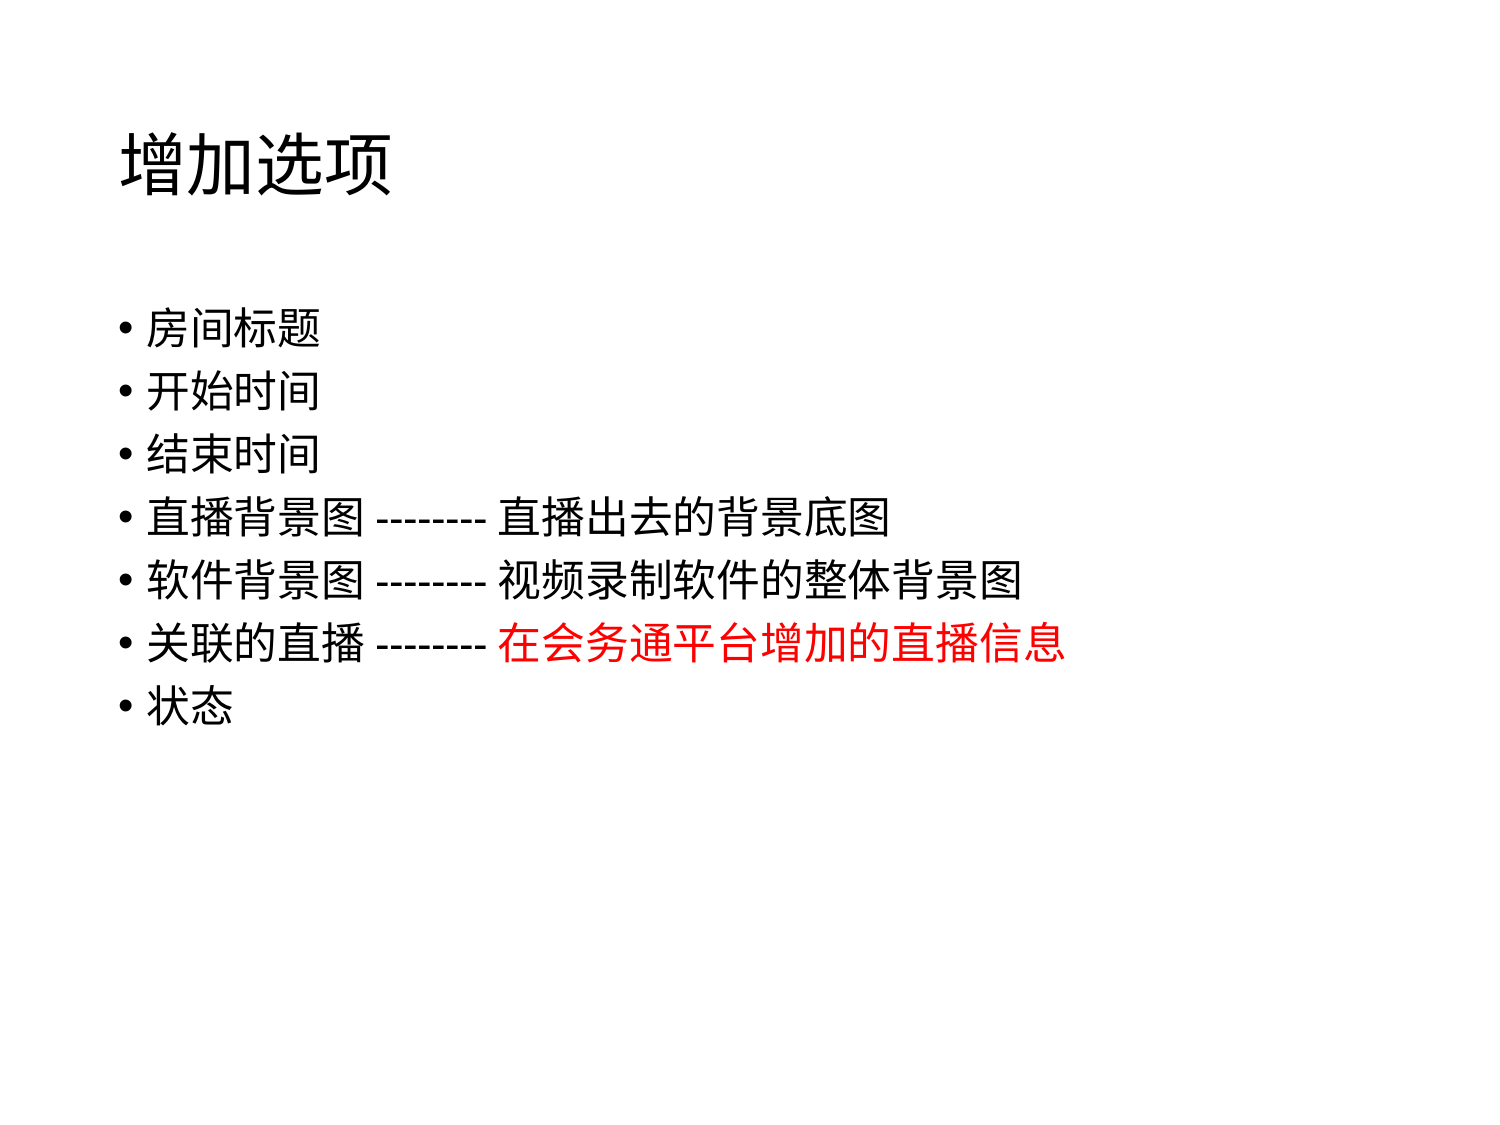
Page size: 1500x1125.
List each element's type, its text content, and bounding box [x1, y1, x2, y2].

title 增加选项 [103, 59, 1397, 278]
list 房间标题 开始时间 结束时间 直播背景图--------直播出去的背景底图 软件背景图--------视频录制软件的整体背景图 关联的直播--------在会务通平台增加的直播信息 状态 [103, 299, 1397, 1014]
